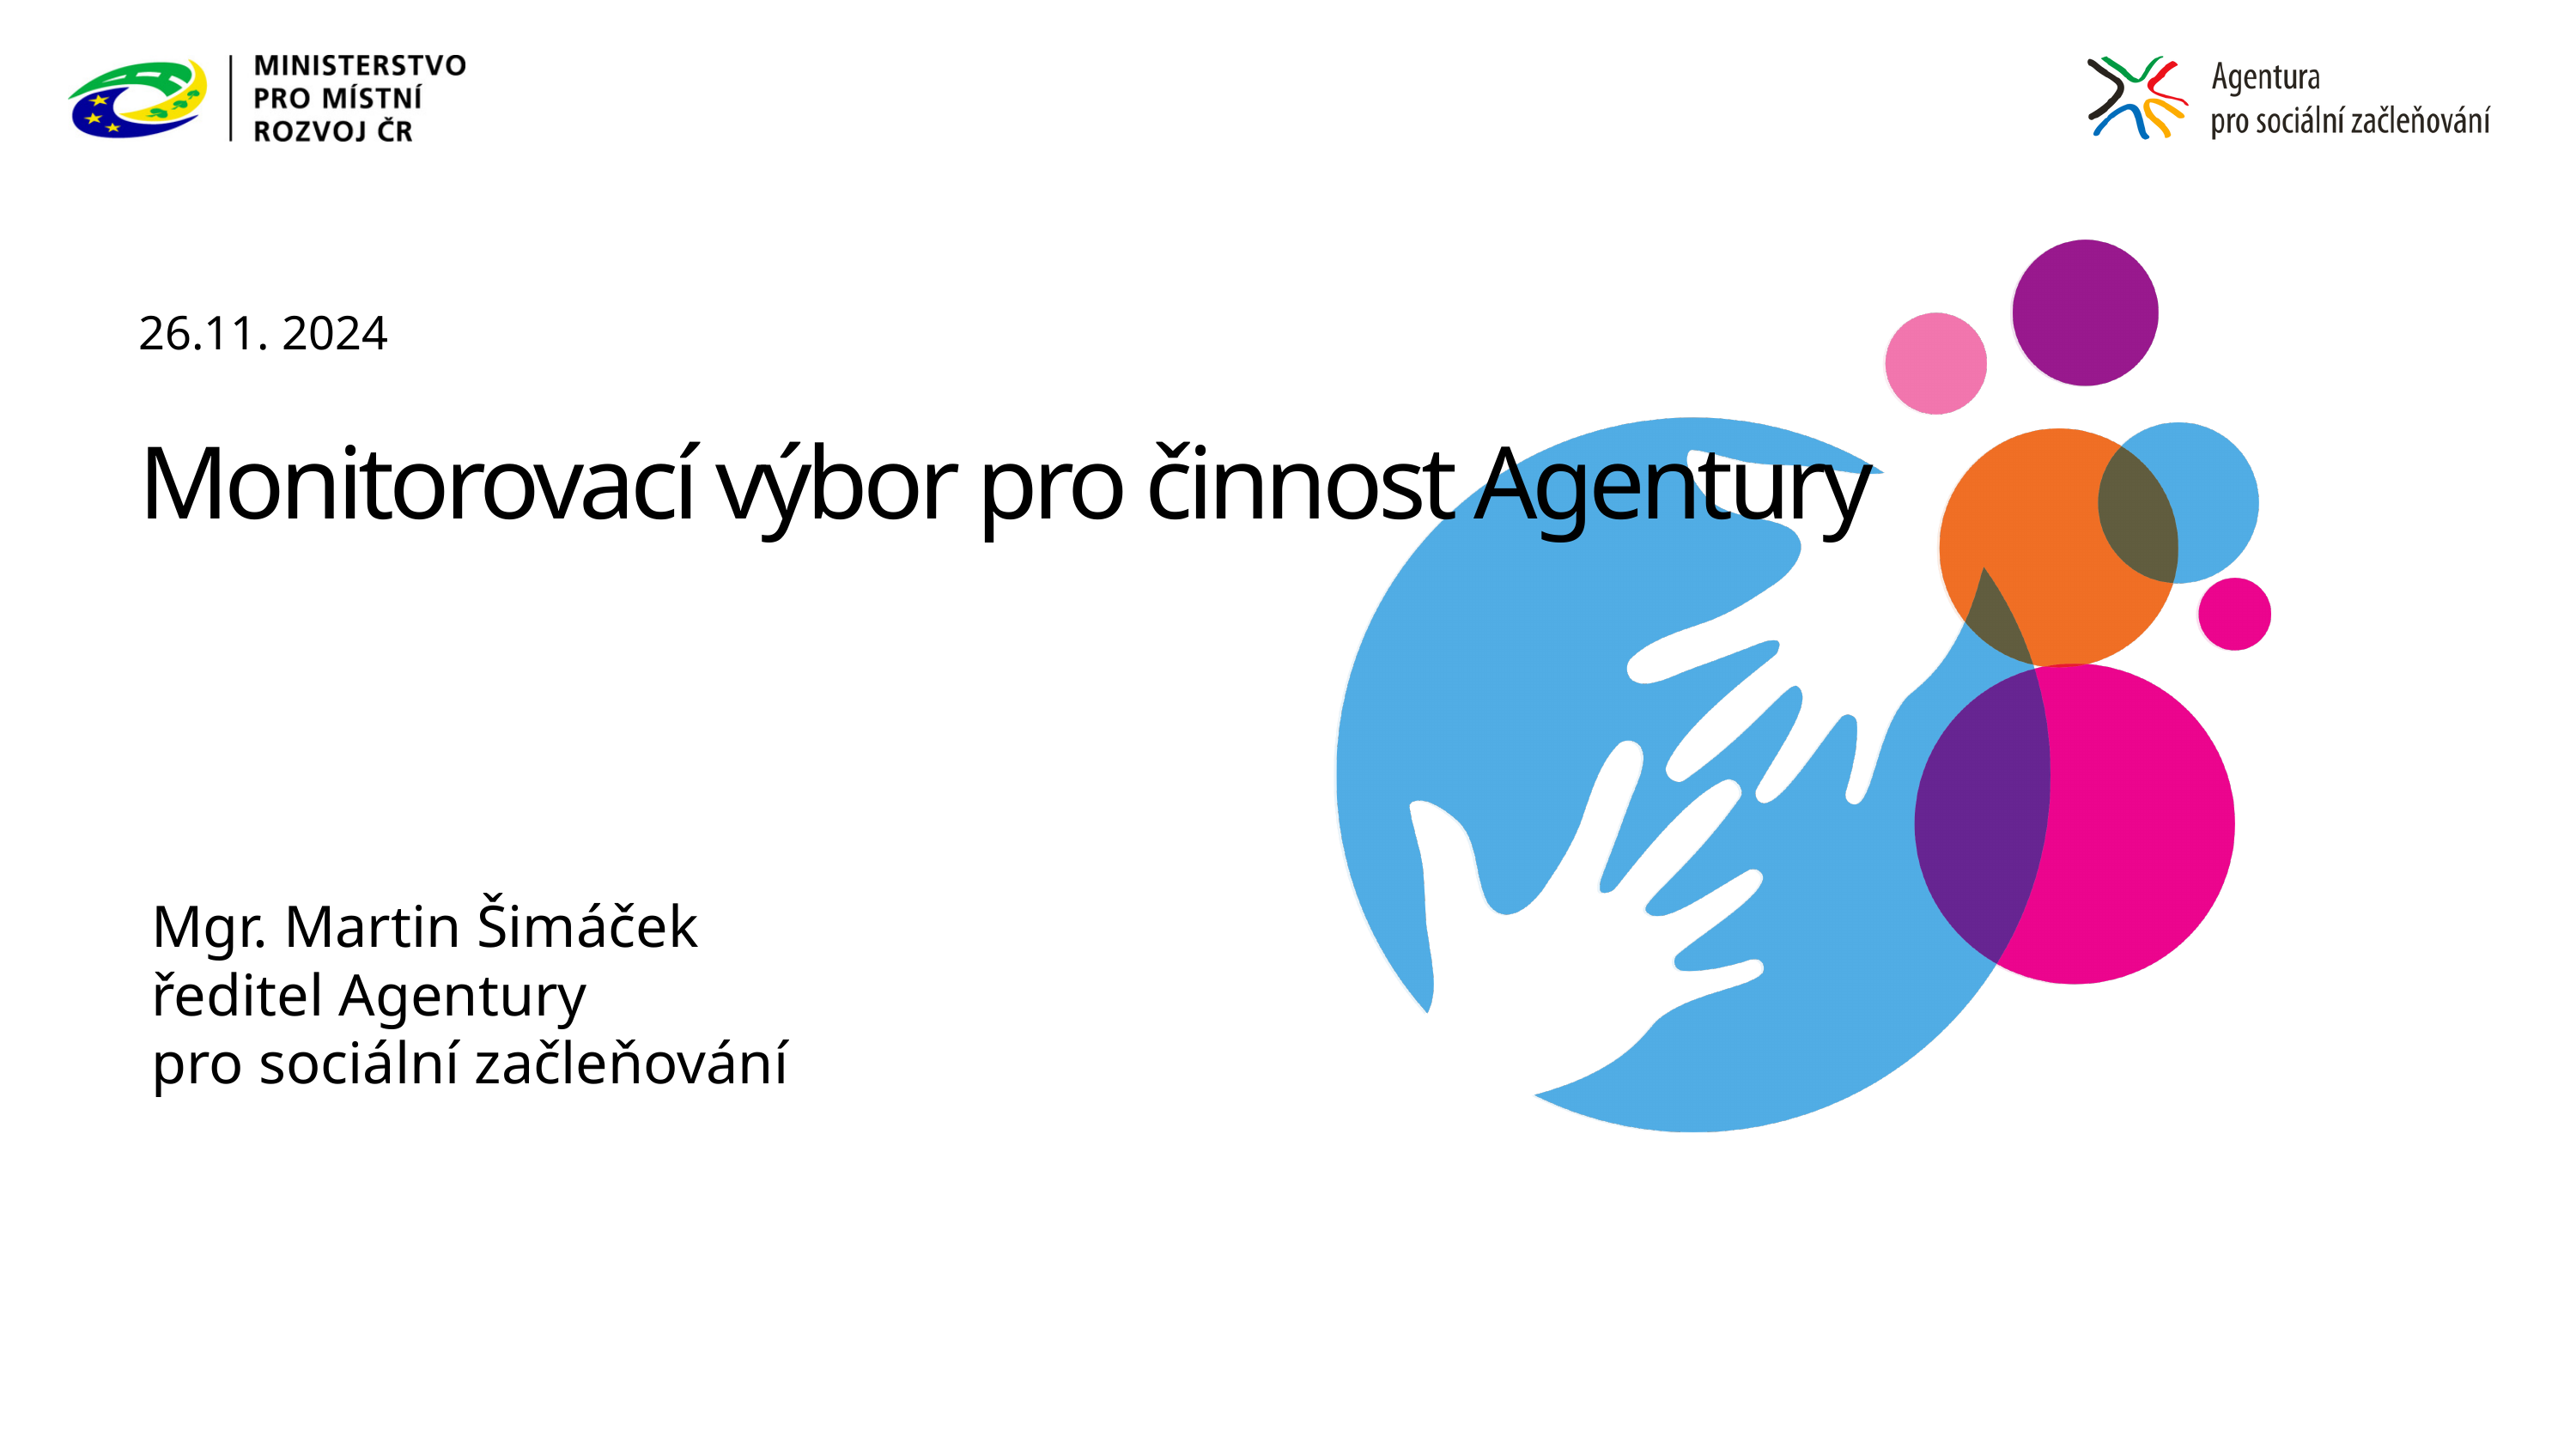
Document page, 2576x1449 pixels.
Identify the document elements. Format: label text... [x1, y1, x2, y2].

text_box Mgr. Martin Šimáček ředitel Agentury pro sociální začleňování [138, 882, 1342, 1131]
text_box [1336, 239, 2271, 1132]
text_box 26.11. 2024 [138, 239, 1604, 359]
text_box Monitorovací výbor pro činnost Agentury [138, 420, 1999, 539]
picture [2069, 38, 2508, 159]
picture [68, 55, 465, 142]
